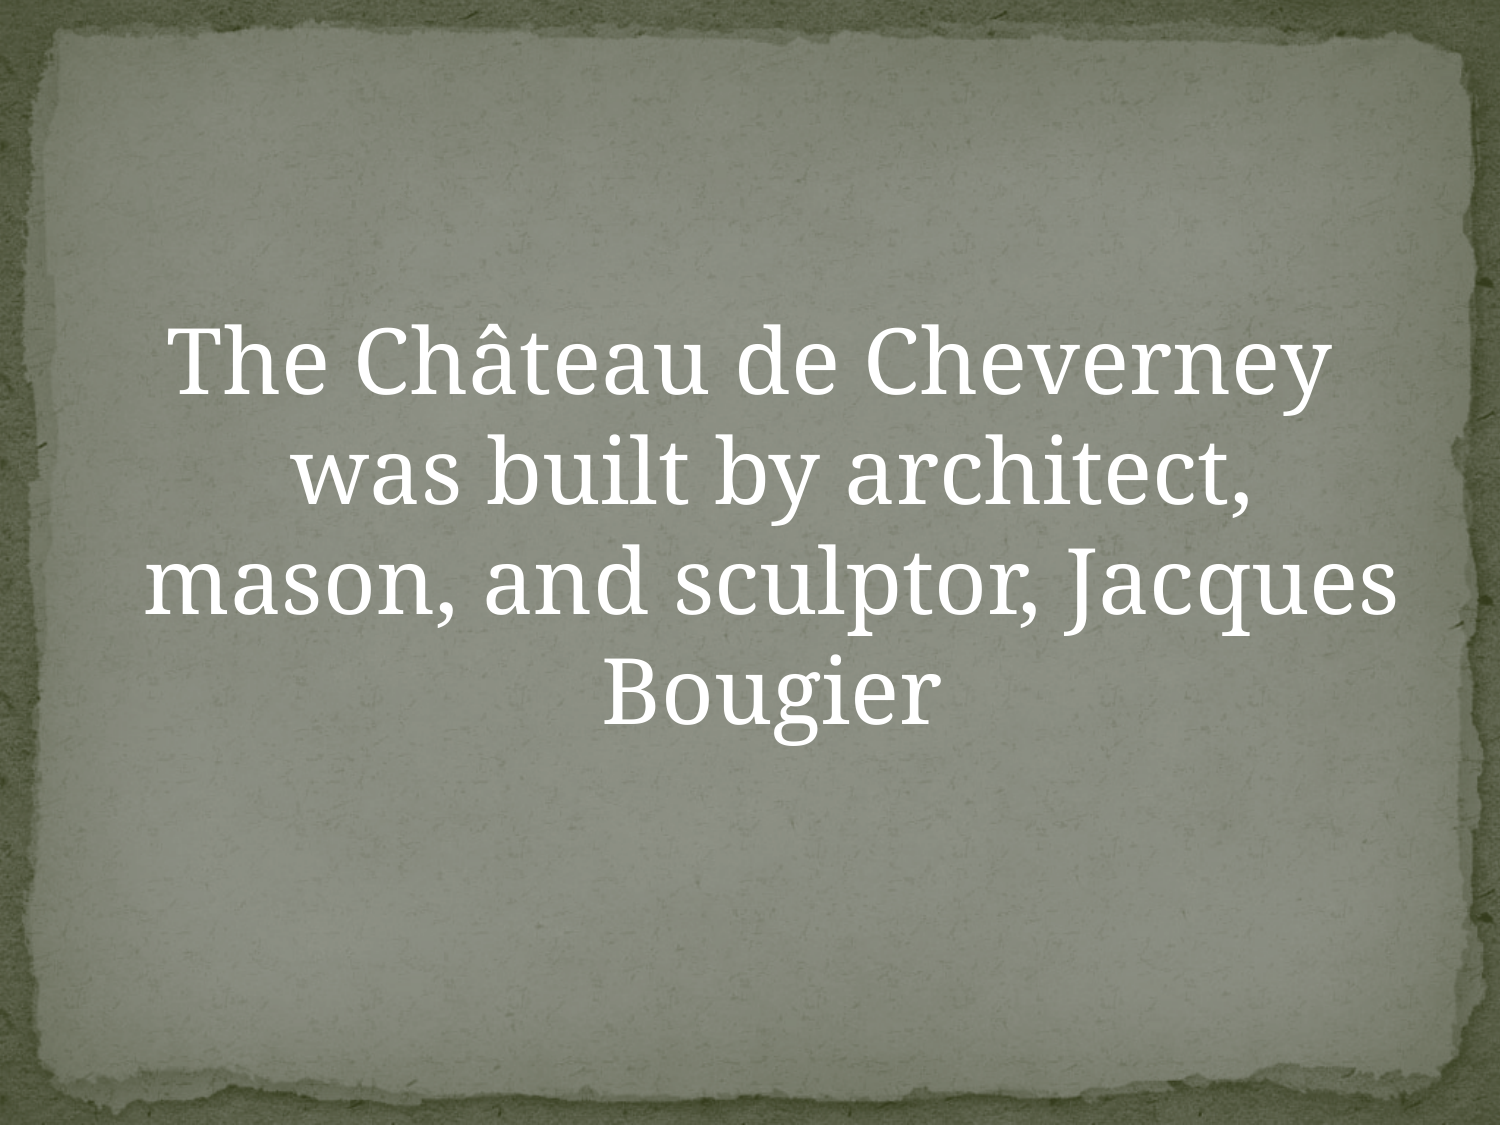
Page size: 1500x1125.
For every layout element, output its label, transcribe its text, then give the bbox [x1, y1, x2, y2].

list The Château de Cheverney was built by architect, mason, and sculptor, Jacques Bougier [75, 50, 1425, 1000]
